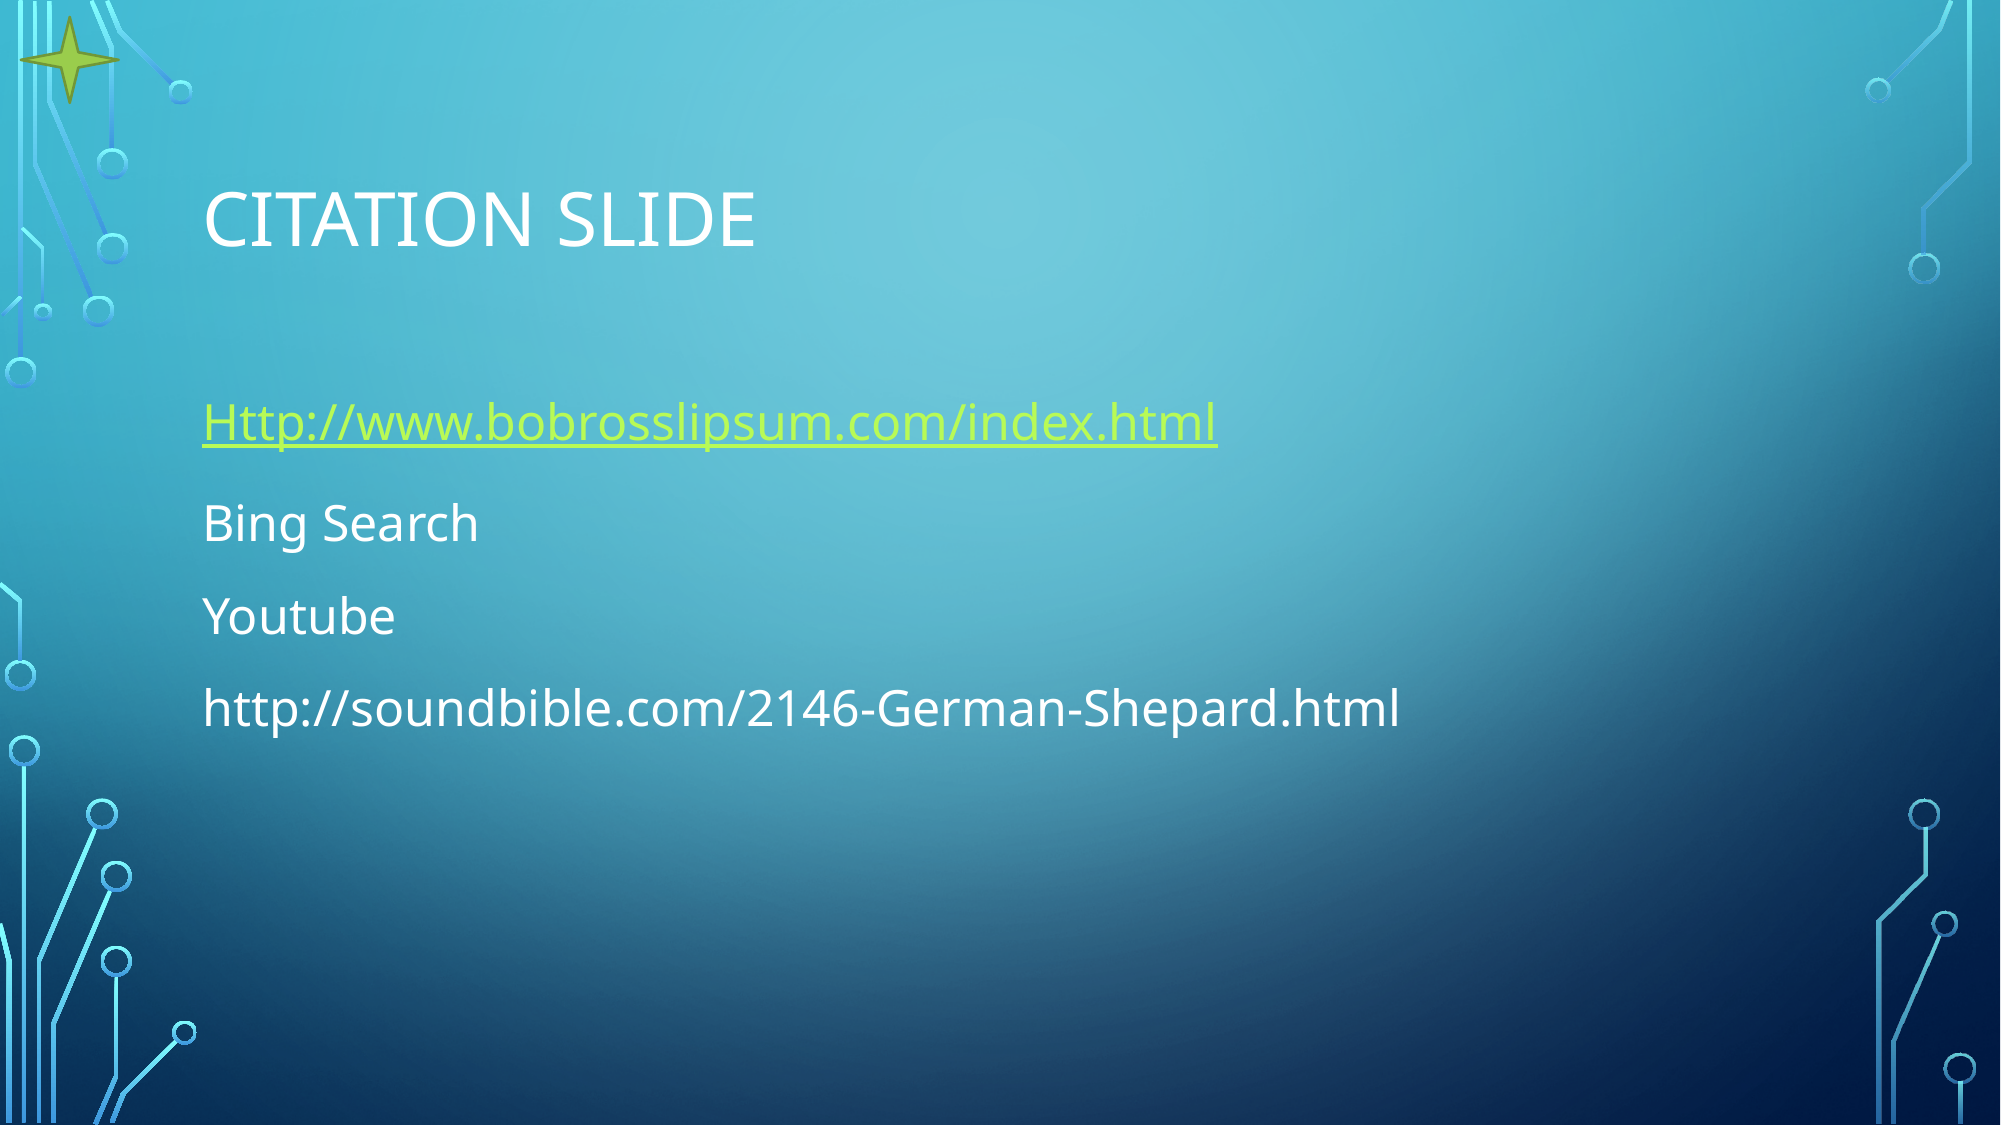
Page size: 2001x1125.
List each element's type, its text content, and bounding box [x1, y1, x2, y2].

text_box [19, 15, 120, 105]
title Citation Slide [187, 101, 1813, 344]
list Http://www.bobrosslipsum.com/index.html Bing Search Youtube http://soundbible.com/2146-German-Shepard.html [187, 369, 1813, 950]
